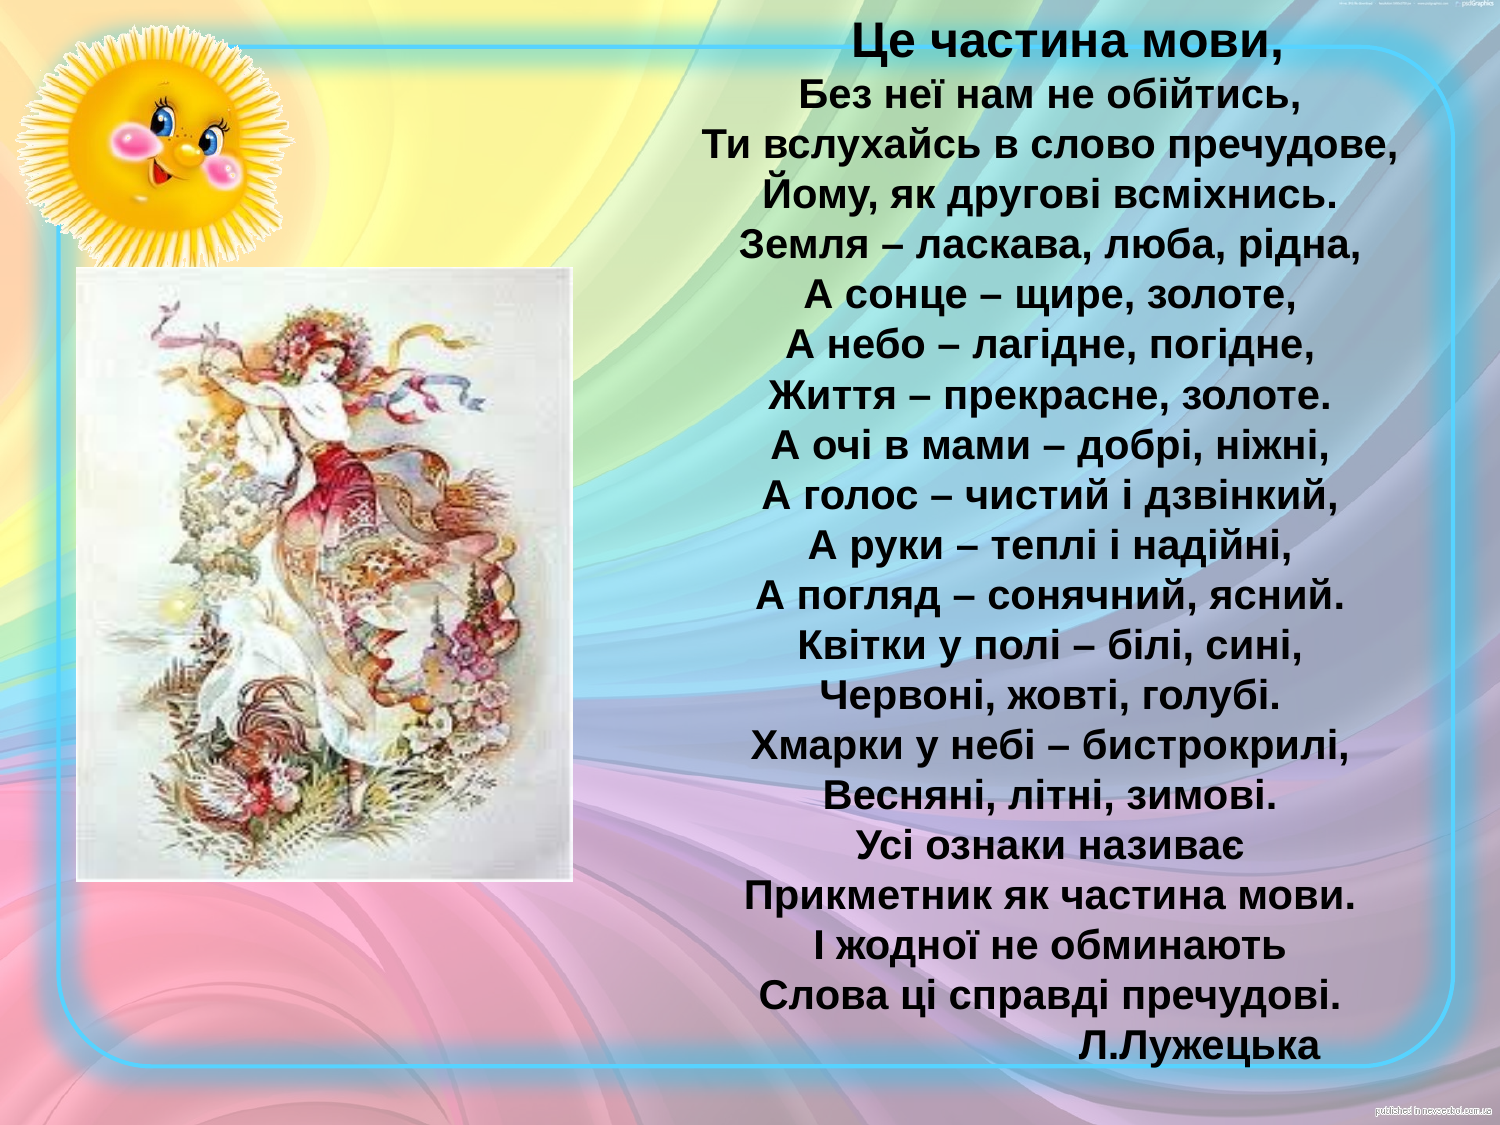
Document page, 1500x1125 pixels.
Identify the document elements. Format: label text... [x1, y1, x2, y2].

text_box Це частина мови, Без неї нам не обійтись, Ти вслухайсь в слово пречудове, Йому, як другові всміхнись. Земля – ласкава, люба, рідна, А сонце – щире, золоте, А небо – лагідне, погідне, Життя – прекрасне, золоте. А очі в мами – добрі, ніжні, А голос – чистий і дзвінкий, А руки – теплі і надійні, А погляд – сонячний, ясний. Квітки у полі – білі, сині, Червоні, жовті, голубі. Хмарки у небі – бистрокрилі, Весняні, літні, зимові. Усі ознаки називає Прикметник як частина мови. І жодної не обминають Слова ці справді пречудові. Л.Лужецька [572, 0, 1447, 1125]
picture [11, 11, 574, 882]
